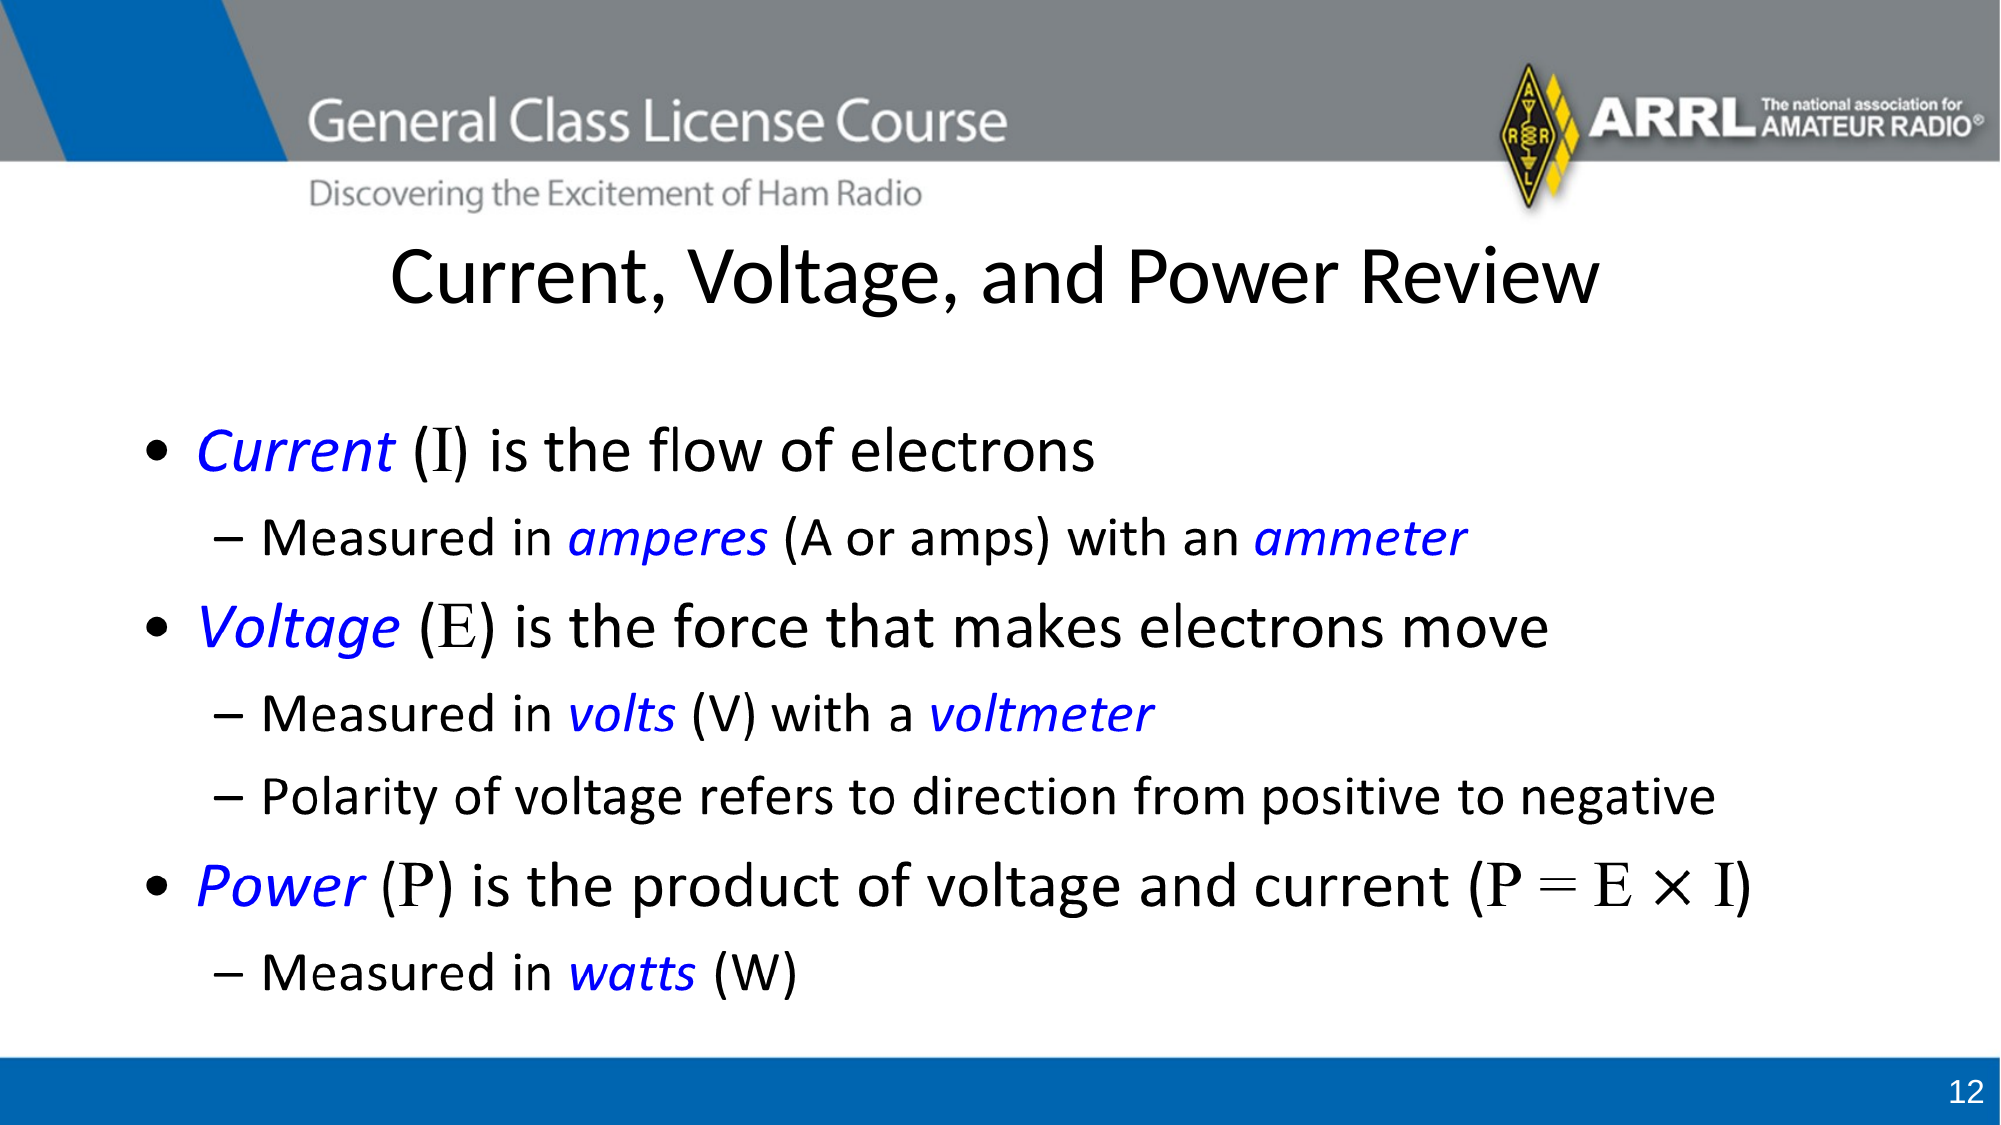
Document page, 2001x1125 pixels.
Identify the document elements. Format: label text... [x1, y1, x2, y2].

title Current, Voltage, and Power Review [96, 212, 1897, 356]
picture [0, 0, 2001, 1125]
list [99, 387, 1900, 1075]
text_box 12 [1912, 1062, 2000, 1118]
